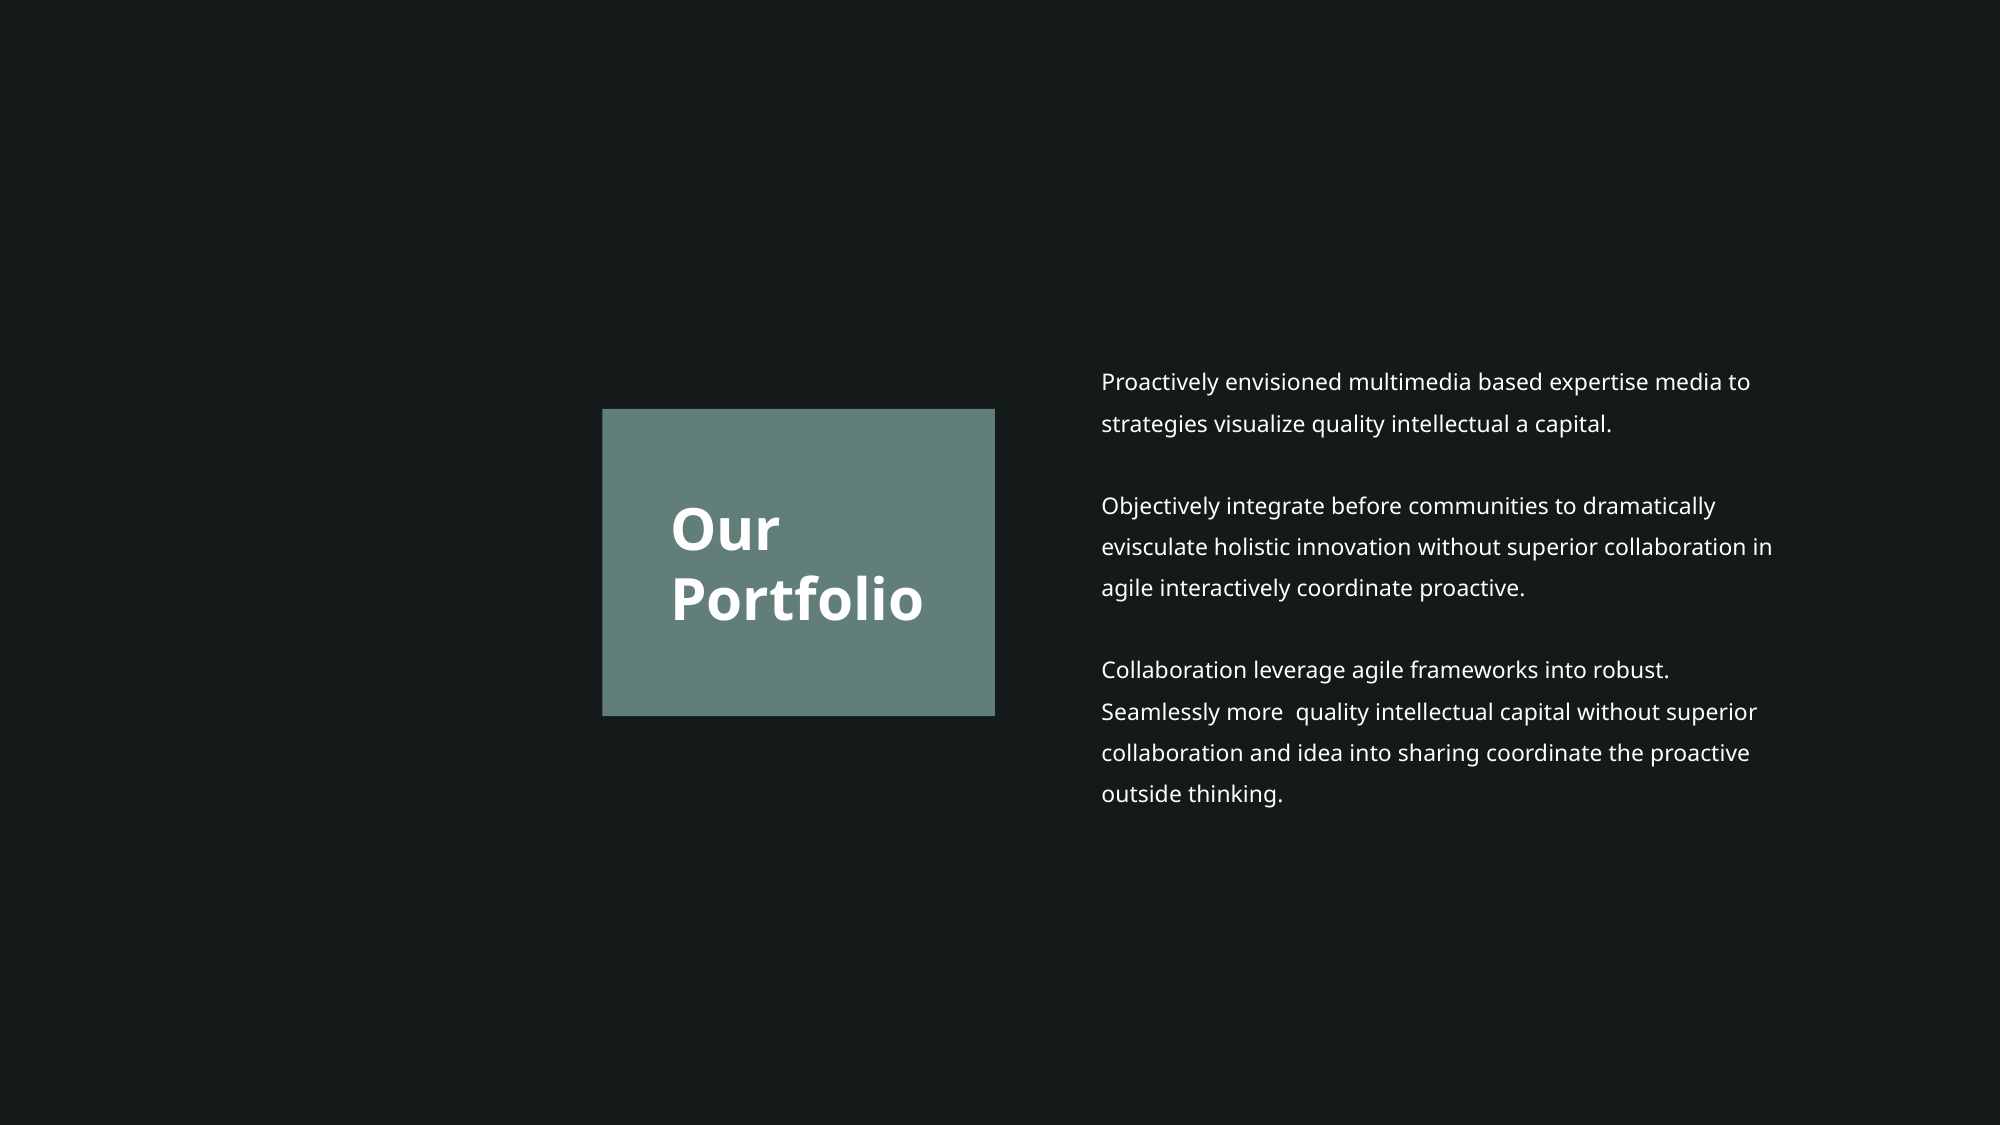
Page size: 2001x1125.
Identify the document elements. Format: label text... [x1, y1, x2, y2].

text_box Our Portfolio [799, 492, 963, 633]
text_box [799, 408, 996, 717]
picture [205, 205, 799, 919]
text_box Proactively envisioned multimedia based expertise media to strategies visualize quality intellectual a capital. Objectively integrate before communities to dramatically evisculate holistic innovation without superior collaboration in agile interactively coordinate proactive. Collaboration leverage agile frameworks into robust. Seamlessly more quality intellectual capital without superior collaboration and idea into sharing coordinate the proactive outside thinking. [1101, 354, 1794, 807]
